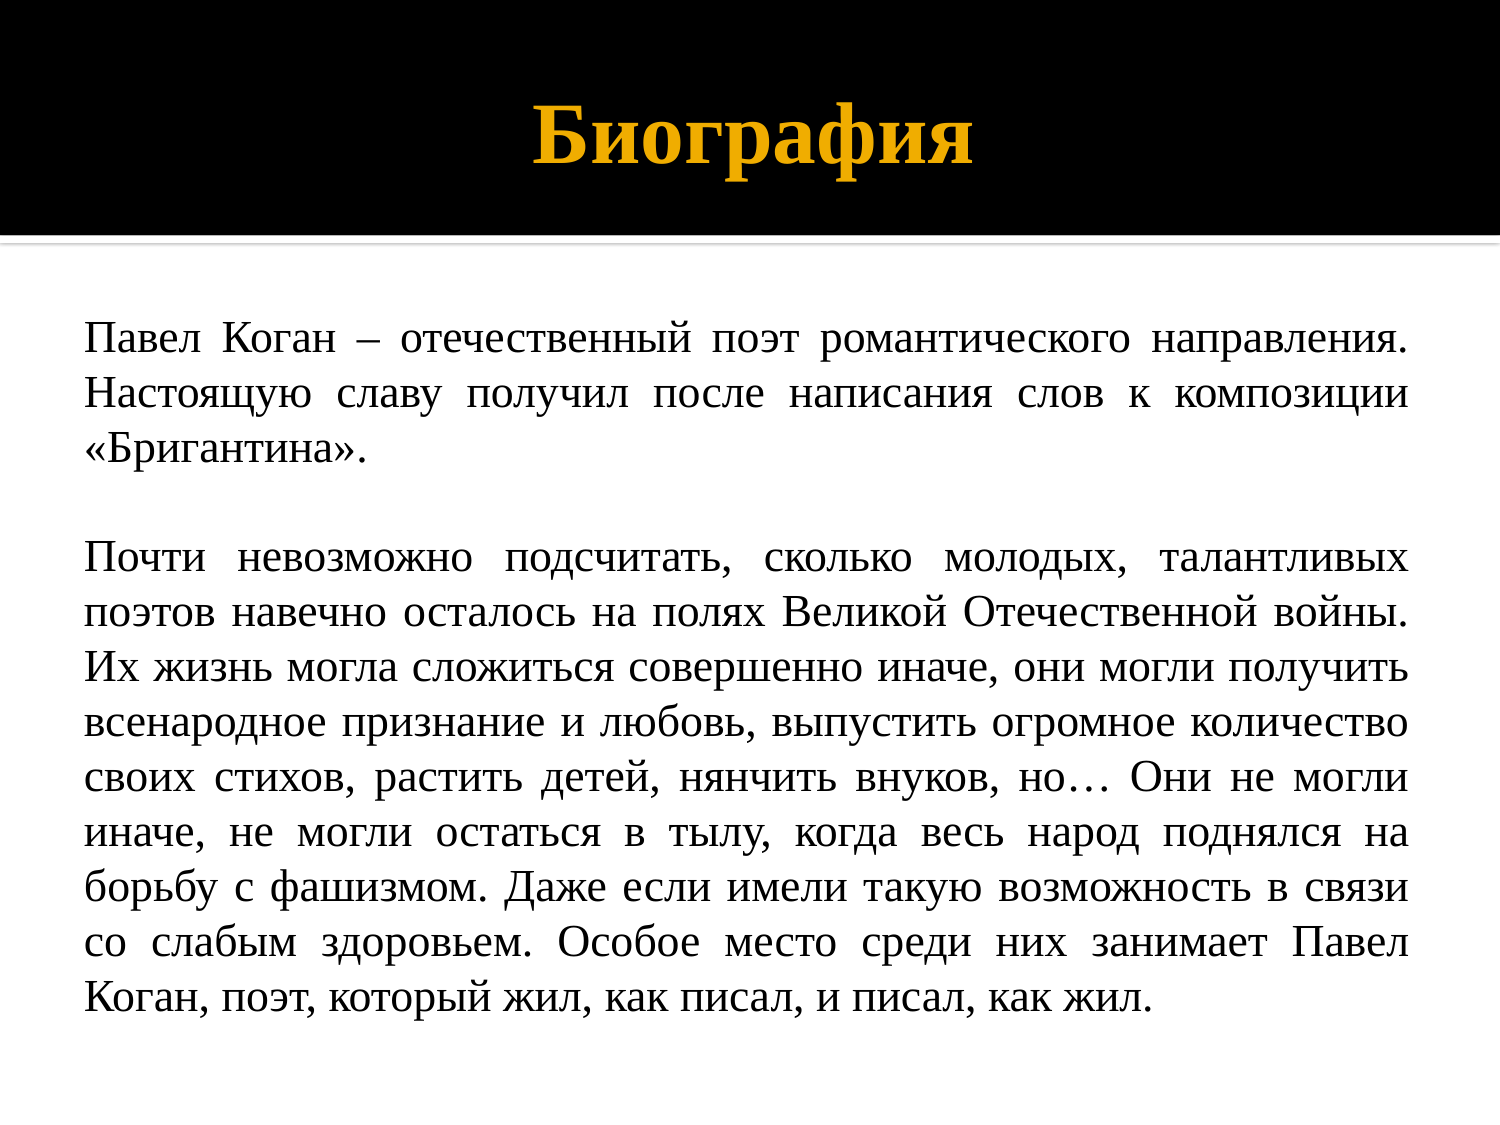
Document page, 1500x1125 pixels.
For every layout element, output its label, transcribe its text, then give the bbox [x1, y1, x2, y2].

title Биография [75, 25, 1425, 231]
list Павел Коган – отечественный поэт романтического направления. Настоящую славу получил после написания слов к композиции «Бригантина». Почти невозможно подсчитать, сколько молодых, талантливых поэтов навечно осталось на полях Великой Отечественной войны. Их жизнь могла сложиться совершенно иначе, они могли получить всенародное признание и любовь, выпустить огромное количество своих стихов, растить детей, нянчить внуков, но… Они не могли иначе, не могли остаться в тылу, когда весь народ поднялся на борьбу с фашизмом. Даже если имели такую возможность в связи со слабым здоровьем. Особое место среди них занимает Павел Коган, поэт, который жил, как писал, и писал, как жил. [75, 291, 1425, 1050]
